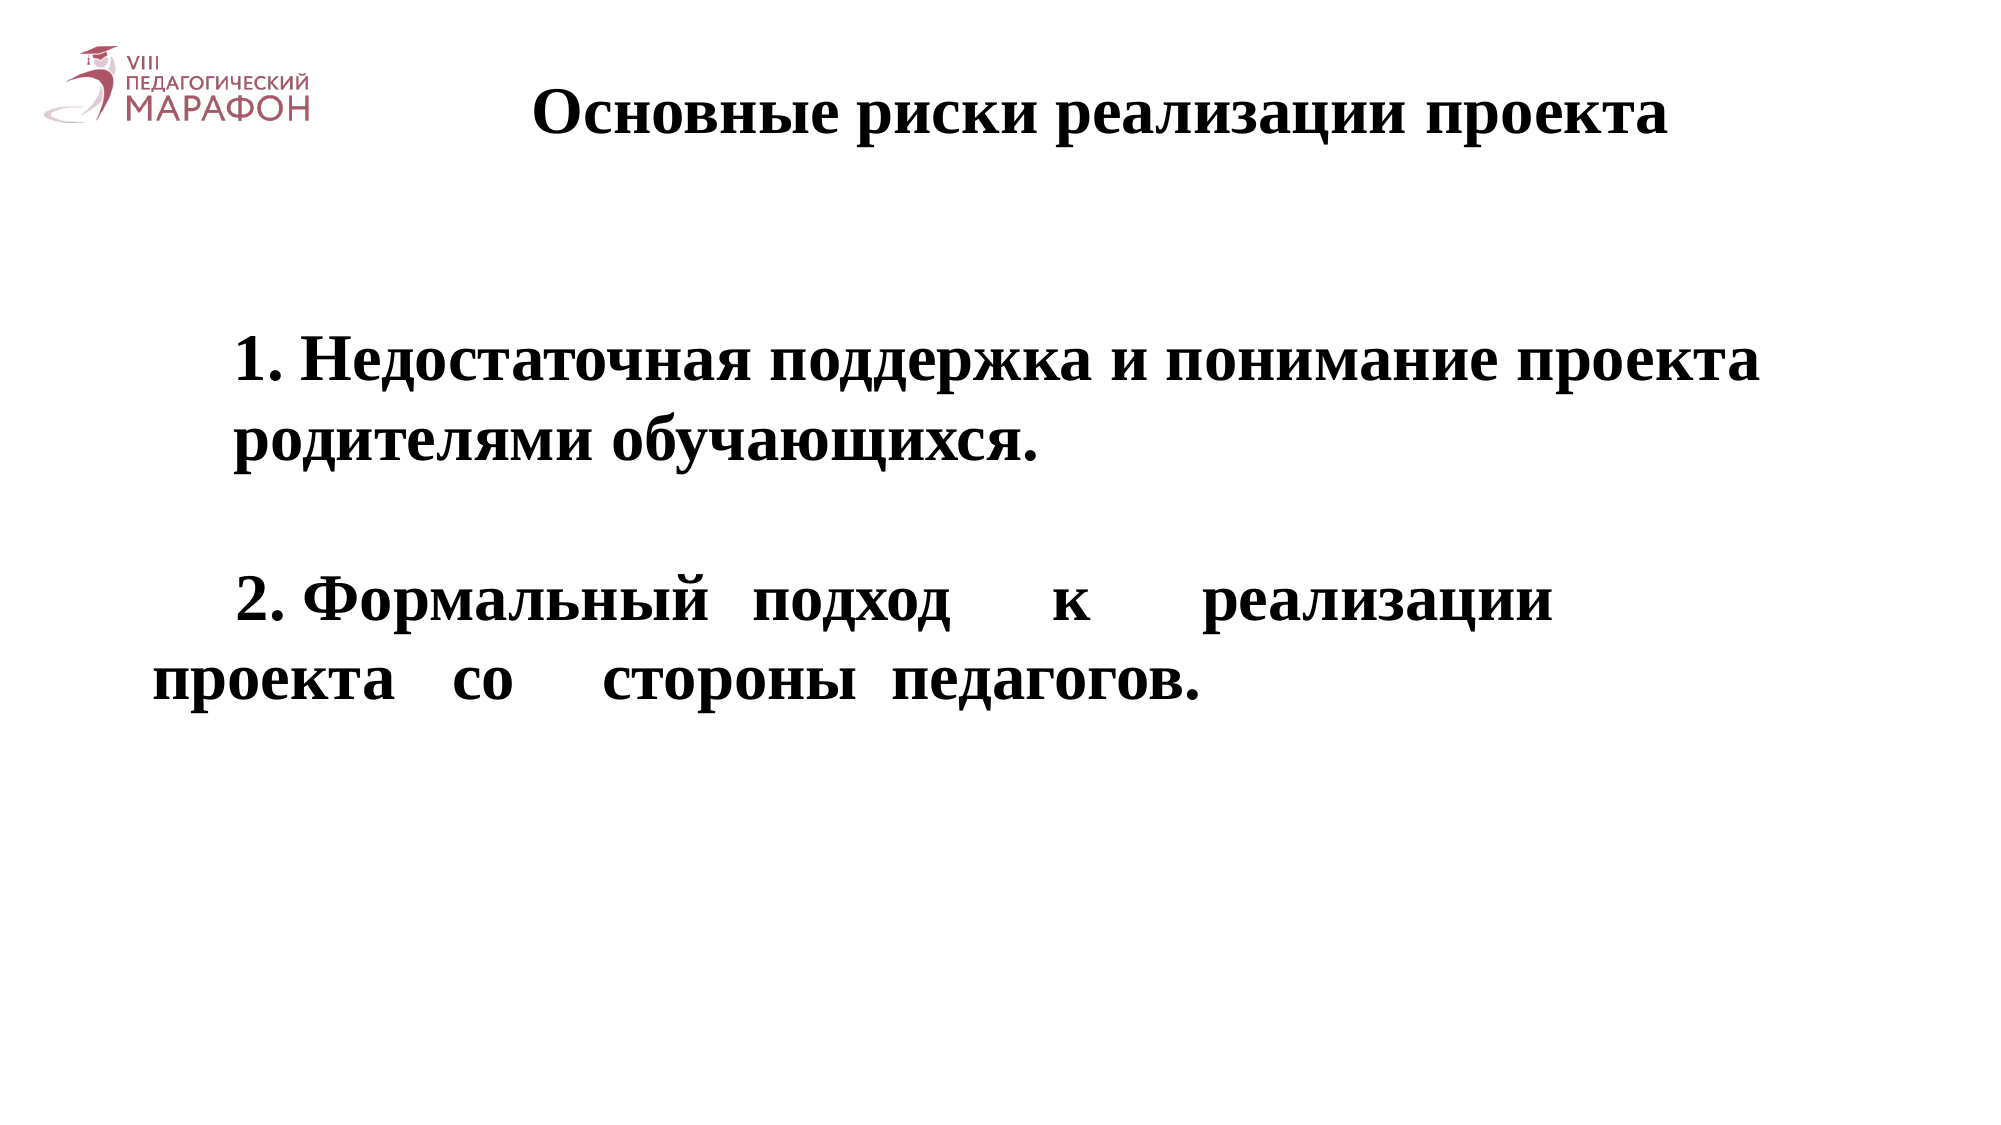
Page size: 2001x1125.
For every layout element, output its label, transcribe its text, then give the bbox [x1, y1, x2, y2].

text_box 1. Недостаточная поддержка и понимание проекта родителями обучающихся. 2. Формальный подход к реализации проекта со стороны педагогов. [137, 306, 1805, 721]
text_box Основные риски реализации проекта [517, 59, 1818, 155]
text_box [137, 299, 1863, 1014]
text_box [137, 59, 1863, 278]
picture [31, 30, 321, 139]
